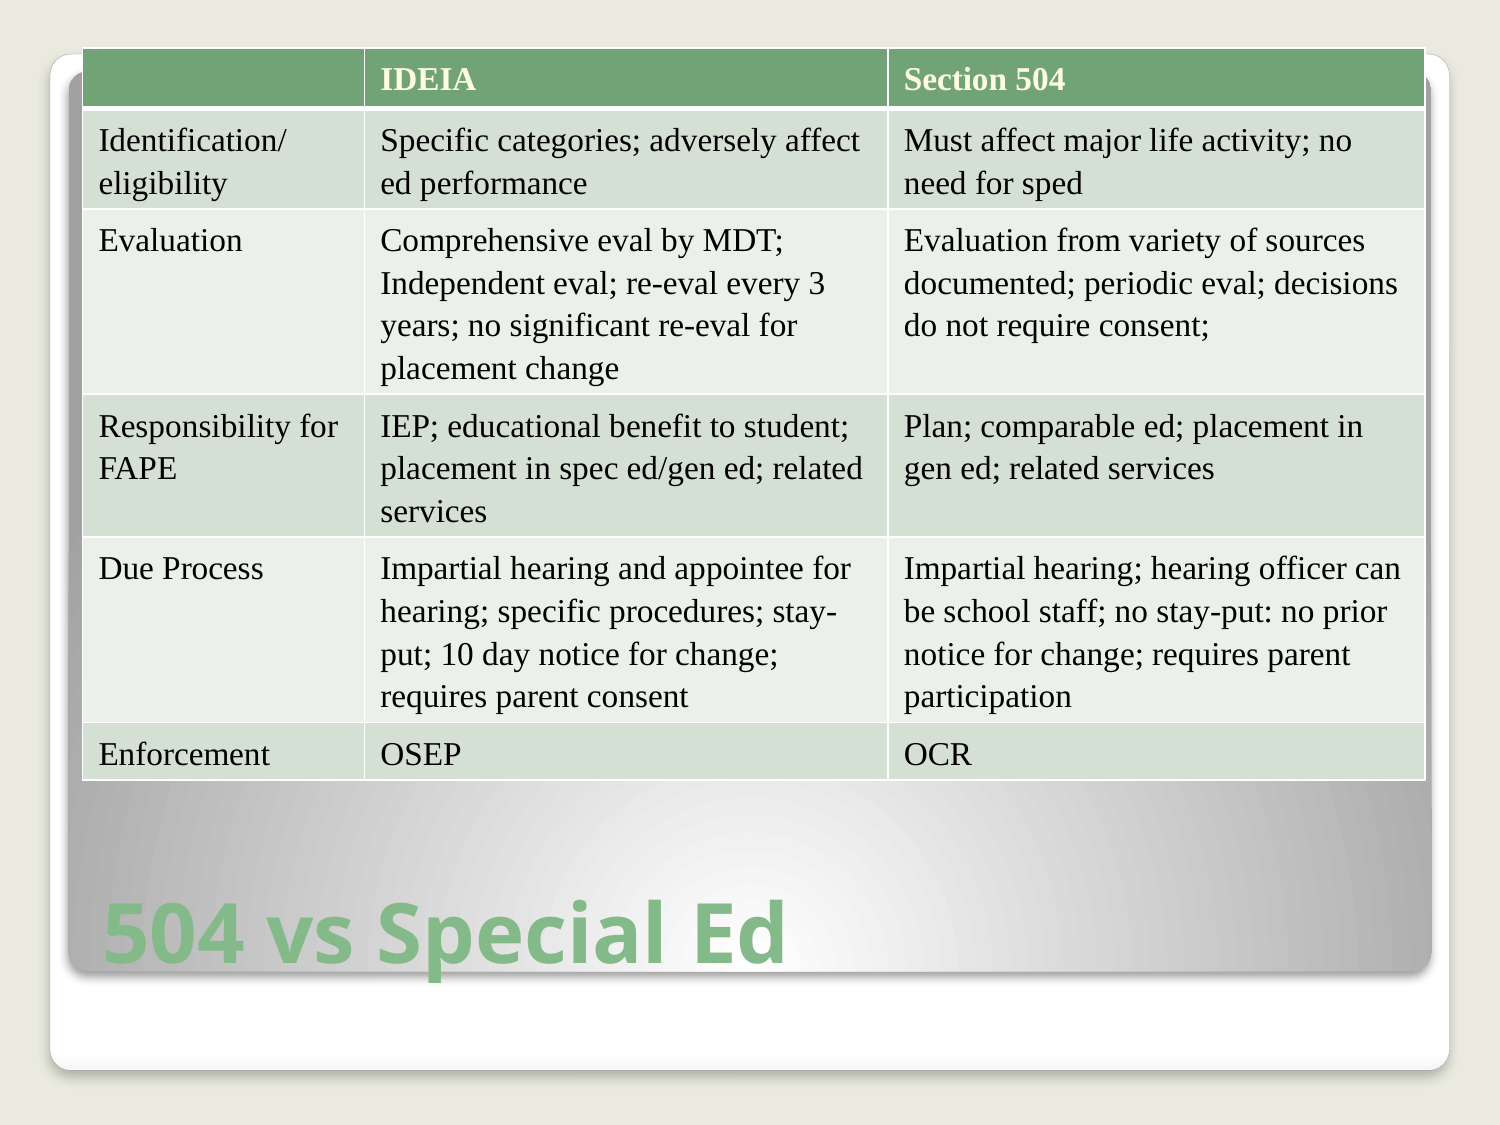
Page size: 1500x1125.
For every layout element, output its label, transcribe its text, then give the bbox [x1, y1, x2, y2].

table_cell OSEP [365, 723, 887, 779]
table_cell Identification/ eligibility [83, 111, 364, 208]
table_cell IEP; educational benefit to student; placement in spec ed/gen ed; related services [365, 395, 887, 536]
table_cell Specific categories; adversely affect ed performance [365, 111, 887, 208]
title 504 vs Special Ed [87, 862, 1430, 988]
table_cell Evaluation [83, 210, 364, 393]
table_header [83, 49, 364, 106]
table_cell Impartial hearing; hearing officer can be school staff; no stay-put: no prior notice for change; requires parent participation [889, 538, 1424, 722]
table_cell Enforcement [83, 723, 364, 779]
table_cell Plan; comparable ed; placement in gen ed; related services [889, 395, 1424, 536]
table_cell Comprehensive eval by MDT; Independent eval; re-eval every 3 years; no significant re-eval for placement change [365, 210, 887, 393]
table_cell Evaluation from variety of sources documented; periodic eval; decisions do not require consent; [889, 210, 1424, 393]
table_cell Responsibility for FAPE [83, 395, 364, 536]
table_cell Impartial hearing and appointee for hearing; specific procedures; stay-put; 10 day notice for change; requires parent consent [365, 538, 887, 722]
table_cell OCR [889, 723, 1424, 779]
table_header Section 504 [889, 49, 1424, 106]
table_cell Must affect major life activity; no need for sped [889, 111, 1424, 208]
table_header IDEIA [365, 49, 887, 106]
table_cell Due Process [83, 538, 364, 722]
